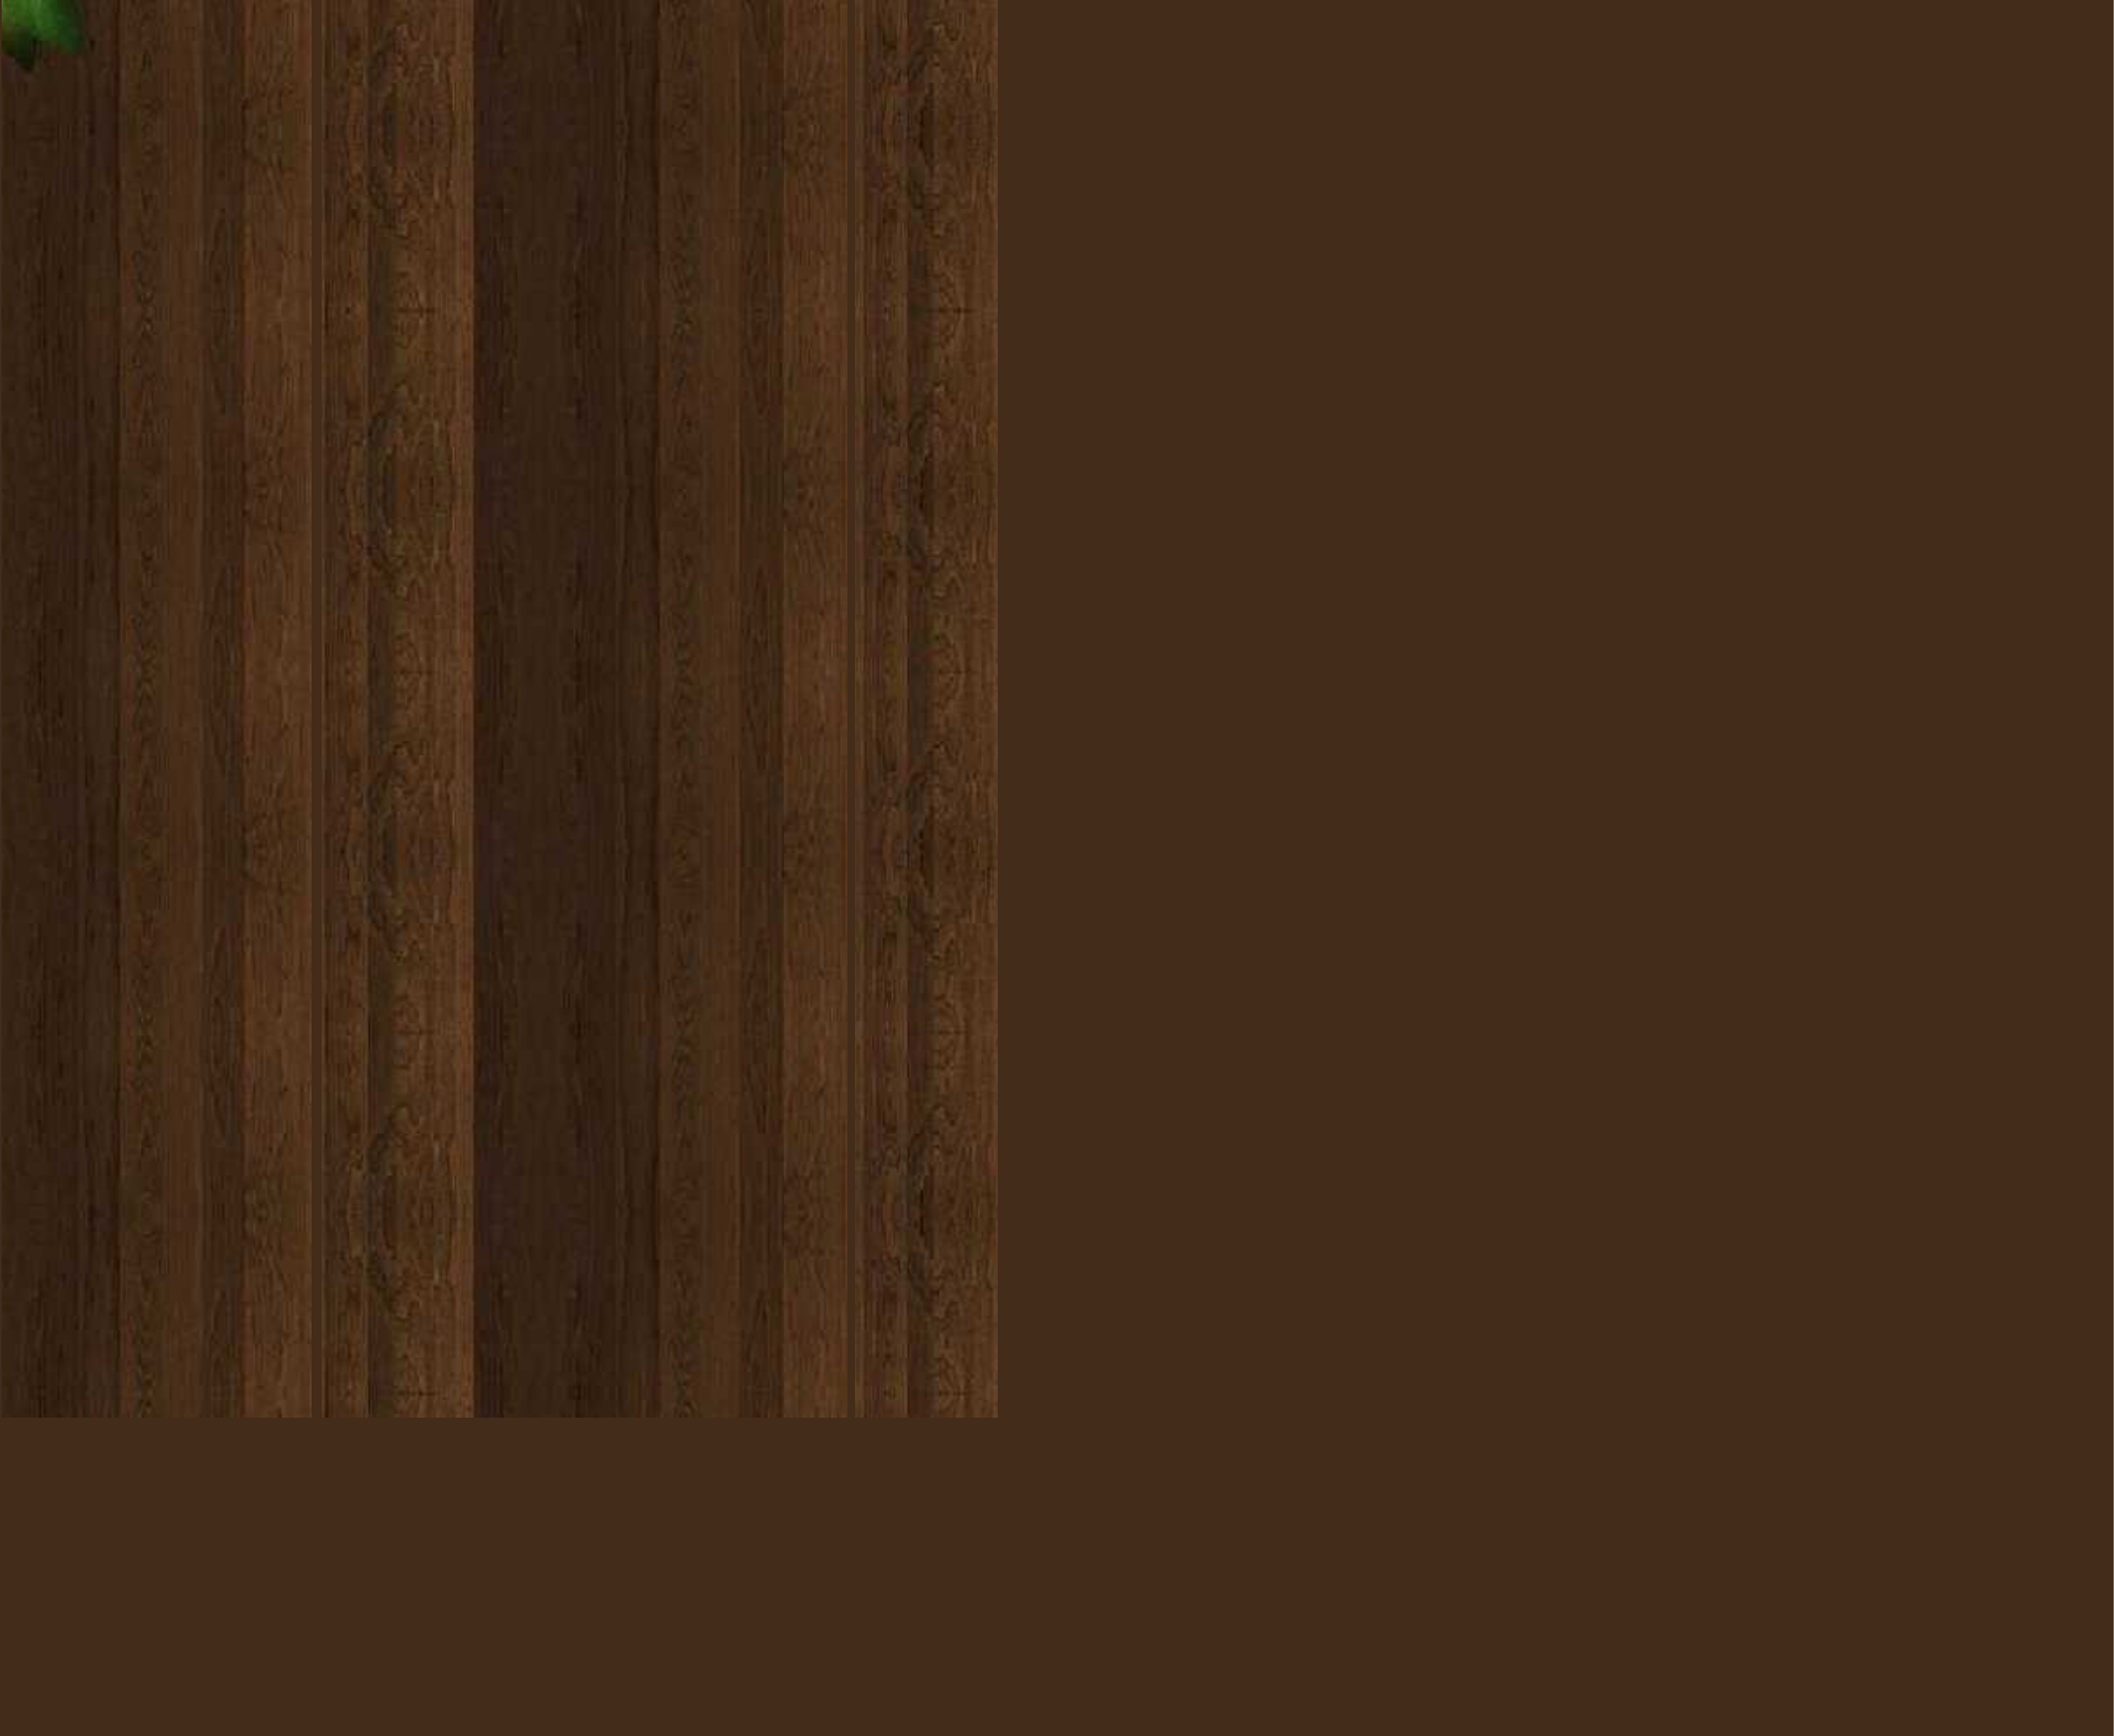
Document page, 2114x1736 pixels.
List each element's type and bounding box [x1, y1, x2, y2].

picture [1, 0, 312, 1418]
picture [322, 0, 847, 1418]
picture [855, 0, 998, 1418]
